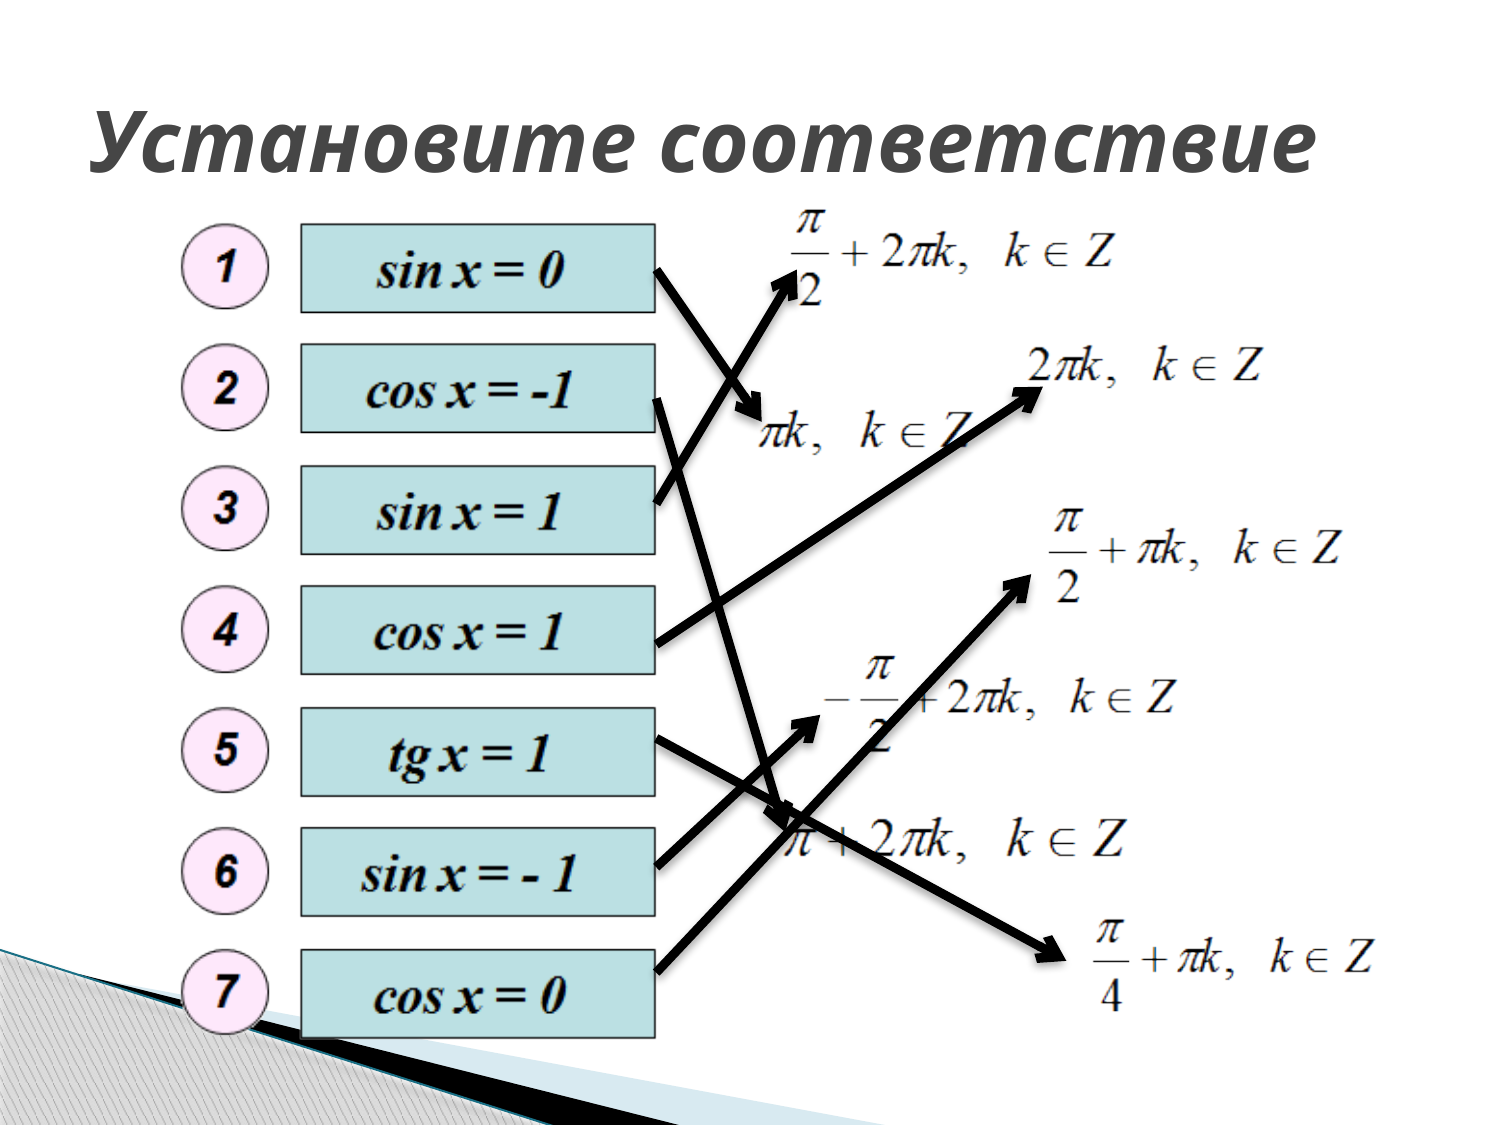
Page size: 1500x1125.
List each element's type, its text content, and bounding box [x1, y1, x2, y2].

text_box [609, 316, 844, 458]
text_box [1050, 737, 1067, 962]
title Установите соответствие [75, 45, 1425, 233]
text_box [503, 550, 650, 680]
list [93, 184, 1430, 1079]
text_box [644, 585, 1044, 962]
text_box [632, 292, 786, 316]
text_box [655, 386, 1044, 585]
